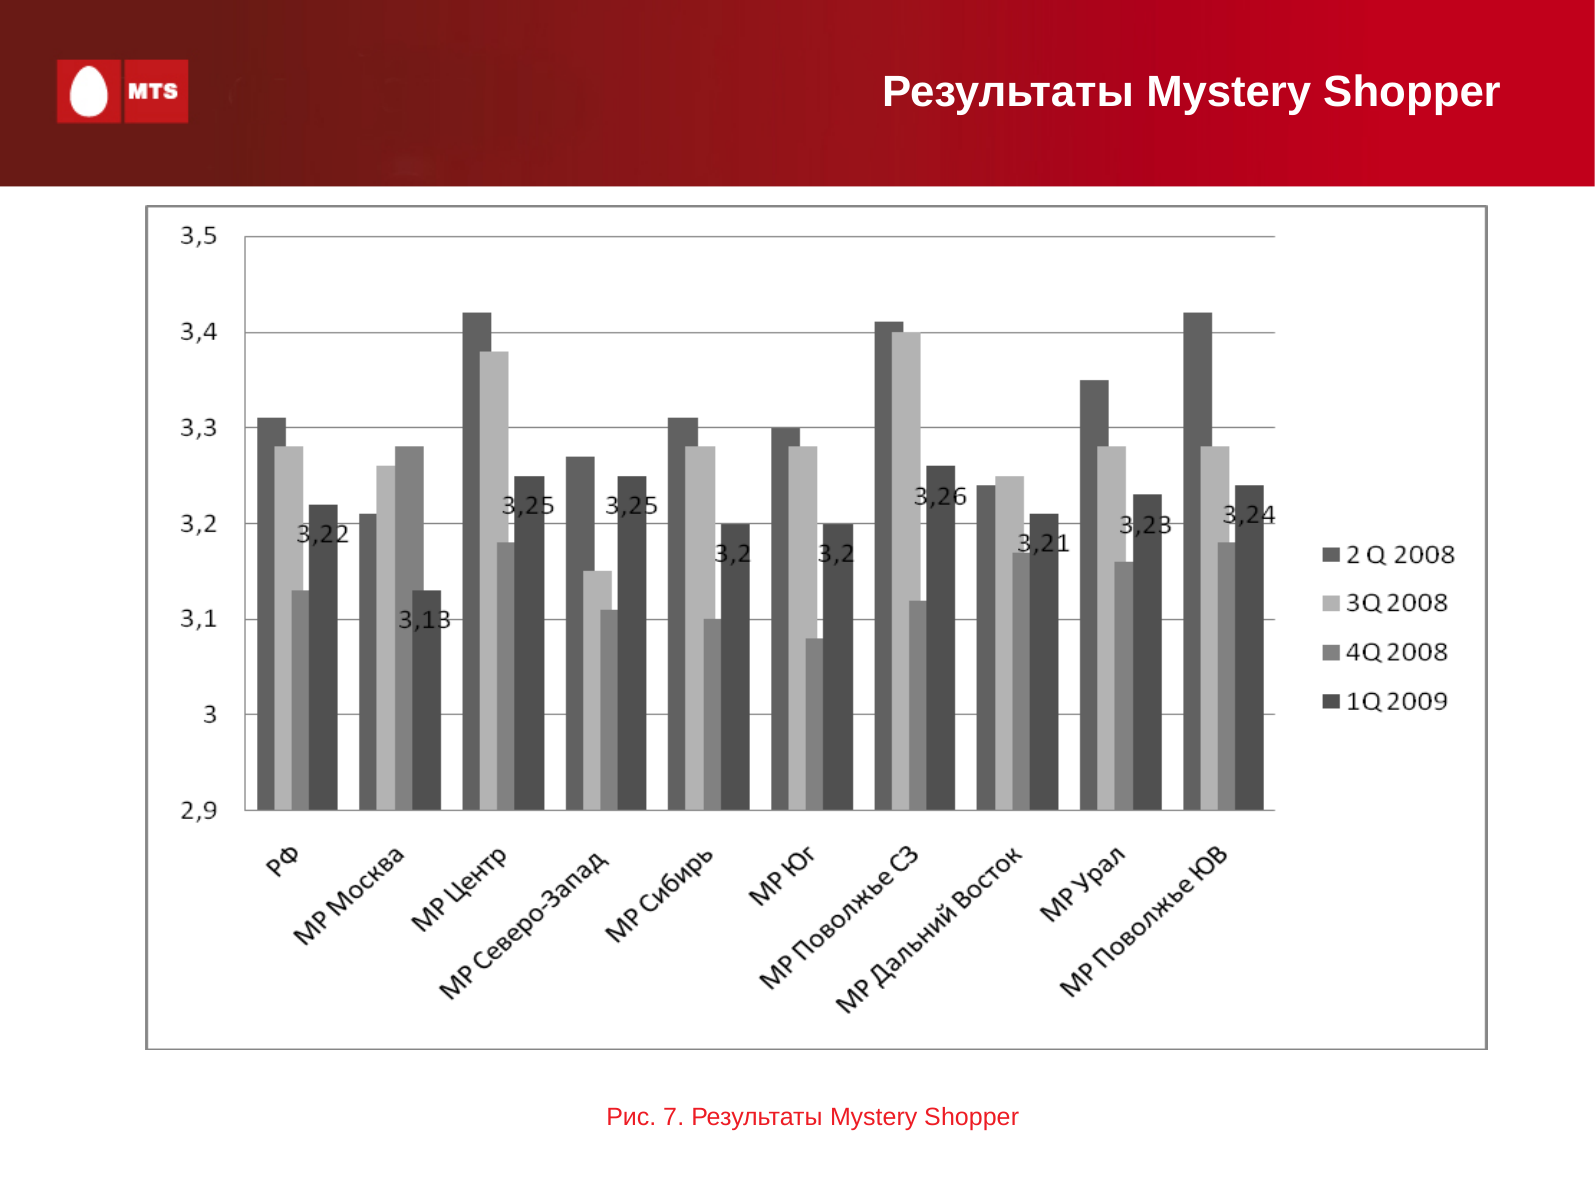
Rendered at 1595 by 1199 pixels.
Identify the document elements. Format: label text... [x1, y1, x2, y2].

picture [0, 0, 1595, 1199]
text_box Рис. 7. Результаты Mystery Shopper [591, 1077, 1035, 1138]
text_box Результаты Mystery Shopper [235, 62, 1501, 123]
